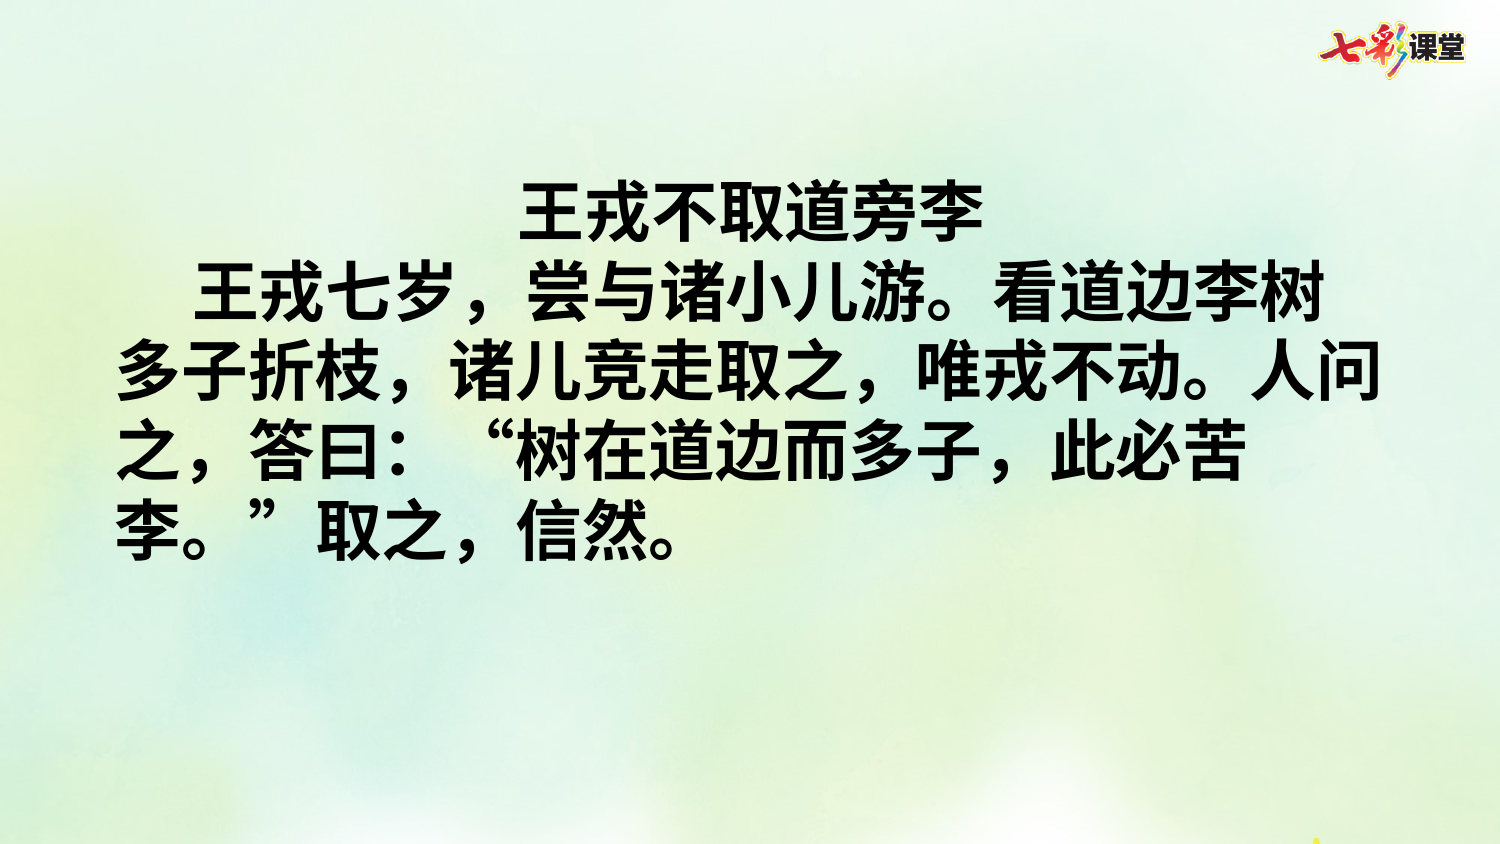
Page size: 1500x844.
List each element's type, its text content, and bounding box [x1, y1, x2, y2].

text_box 王戎不取道旁李 王戎七岁，尝与诸小儿游。看道边李树多子折枝，诸儿竞走取之，唯戎不动。人问之，答曰：“树在道边而多子，此必苦李。”取之，信然。 [100, 161, 1403, 577]
picture [0, 0, 1500, 844]
